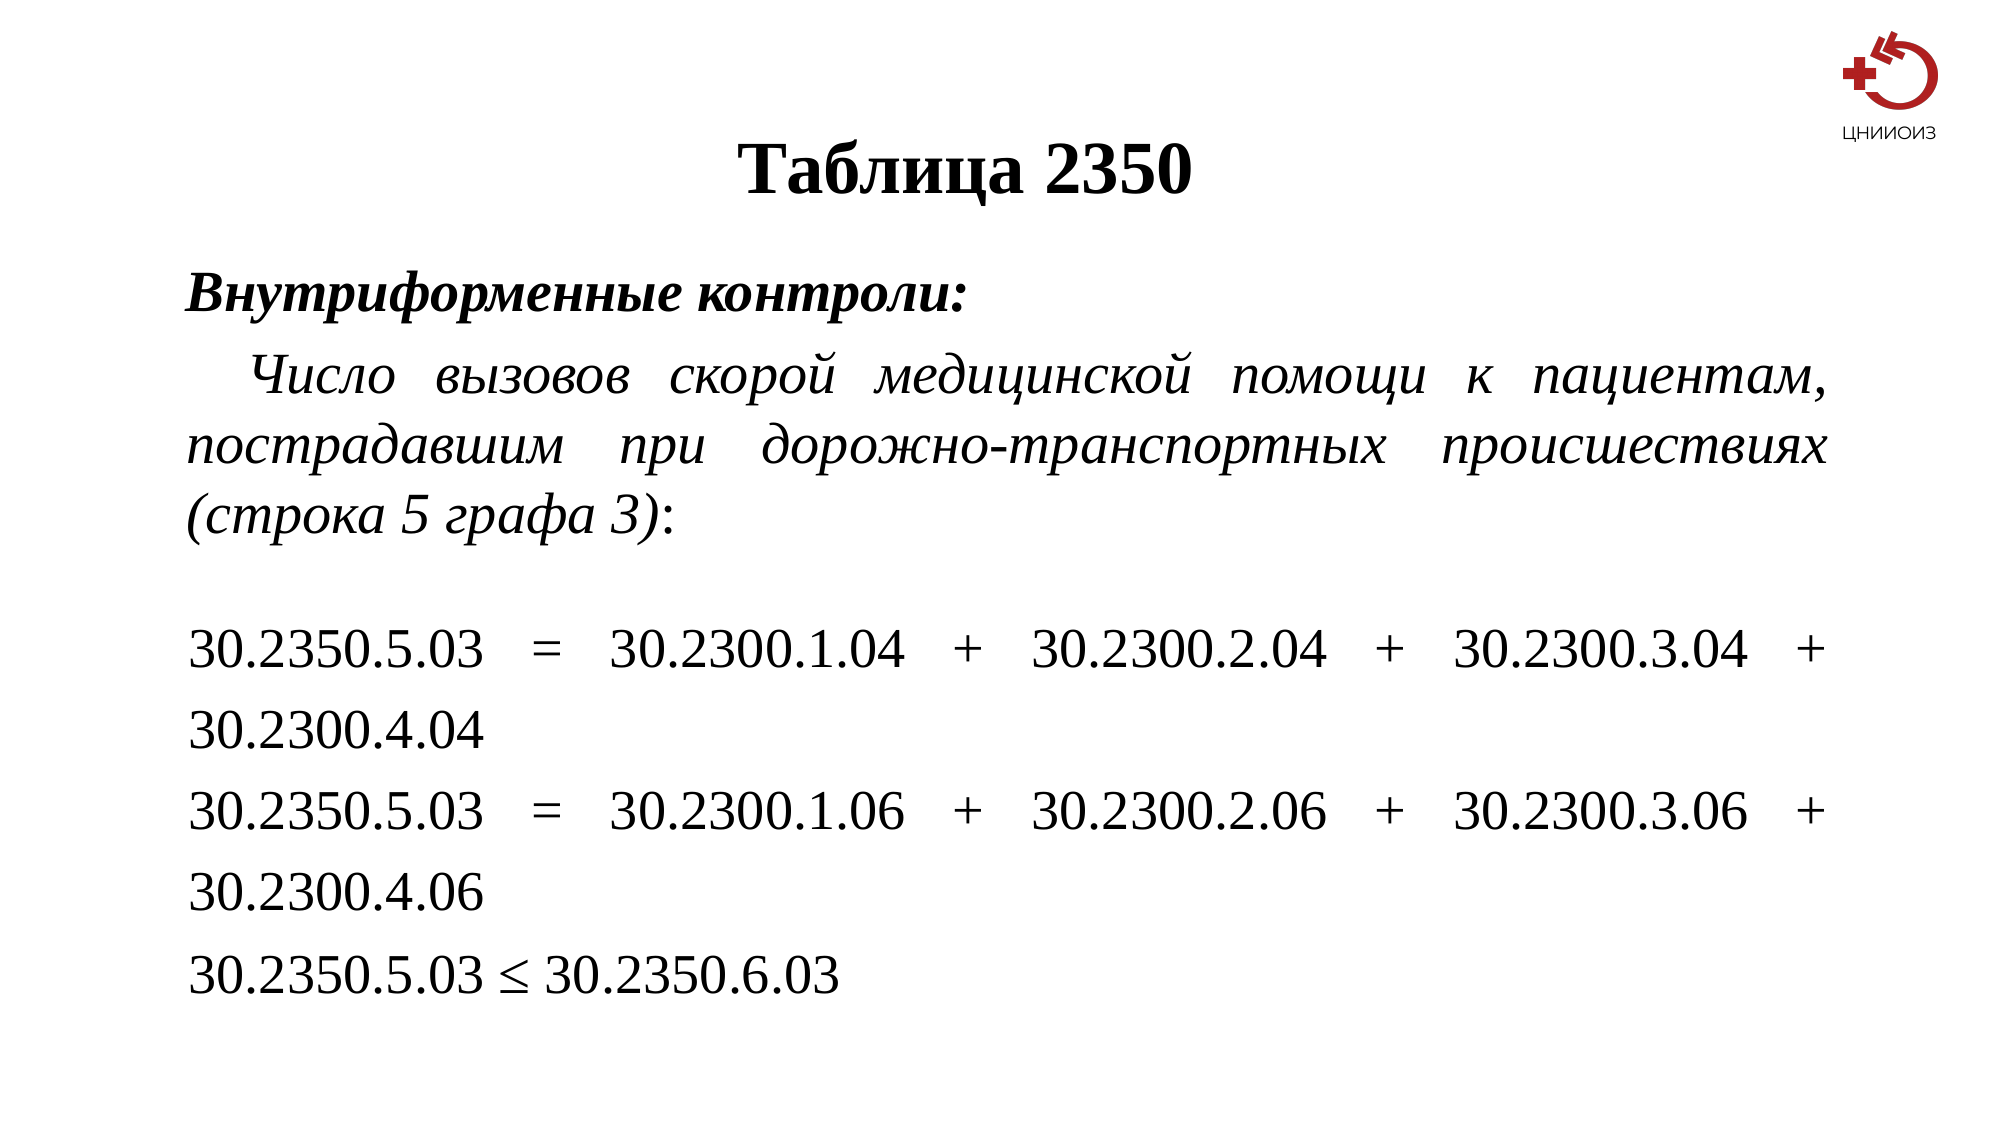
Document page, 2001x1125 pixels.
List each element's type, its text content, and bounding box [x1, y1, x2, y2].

list Внутриформенные контроли: Число вызовов скорой медицинской помощи к пациентам, пострадавшим при дорожно-транспортных происшествиях (строка 5 графа 3): 30.2350.5.03 = 30.2300.1.04 + 30.2300.2.04 + 30.2300.3.04 + 30.2300.4.04 30.2350.5.03 = 30.2300.1.06 + 30.2300.2.06 + 30.2300.3.06 + 30.2300.4.06 30.2350.5.03 ≤ 30.2350.6.03 [114, 246, 1844, 1090]
title Таблица 2350 [249, 58, 1682, 246]
picture [1843, 31, 1938, 142]
